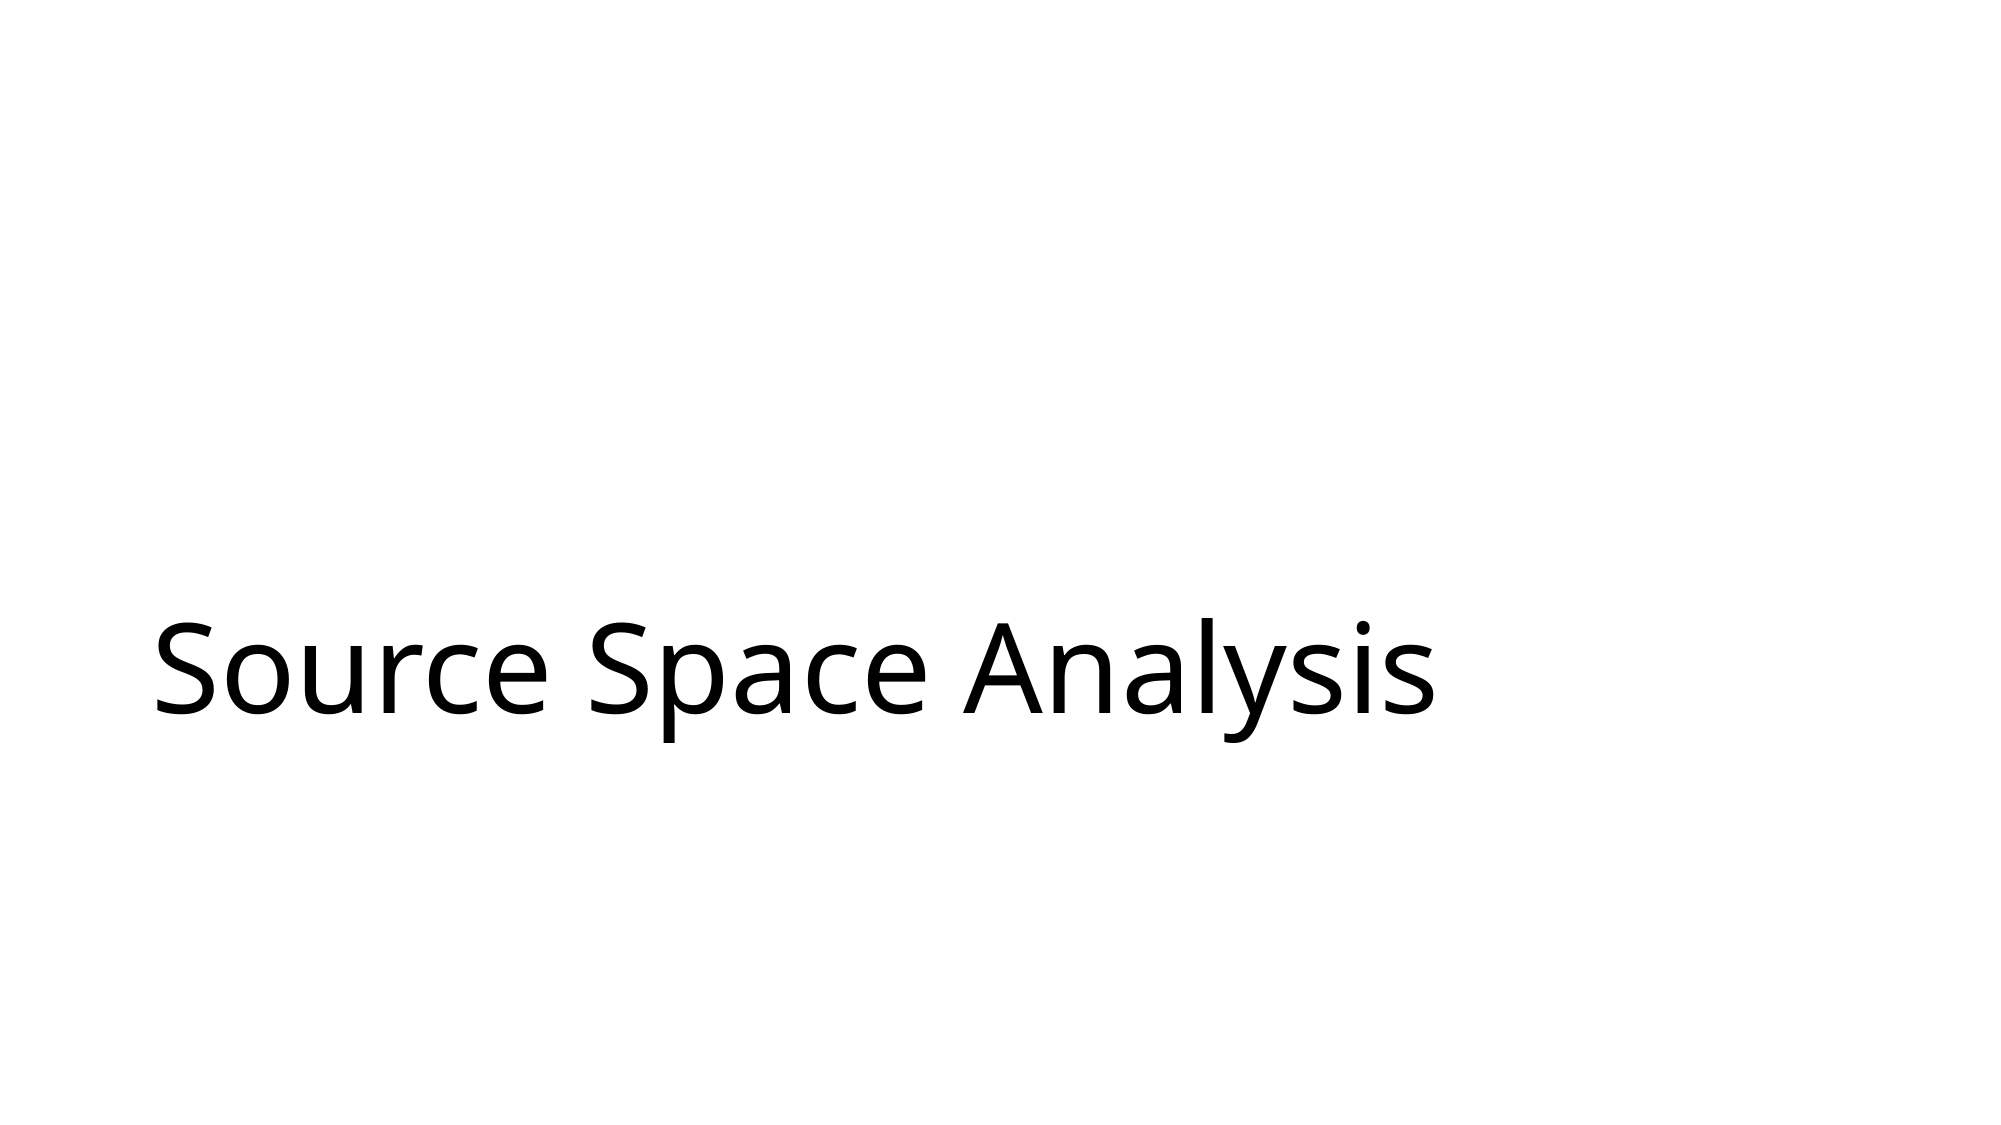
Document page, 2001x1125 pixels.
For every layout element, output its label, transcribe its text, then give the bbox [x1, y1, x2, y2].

title Source Space Analysis [136, 280, 1862, 749]
